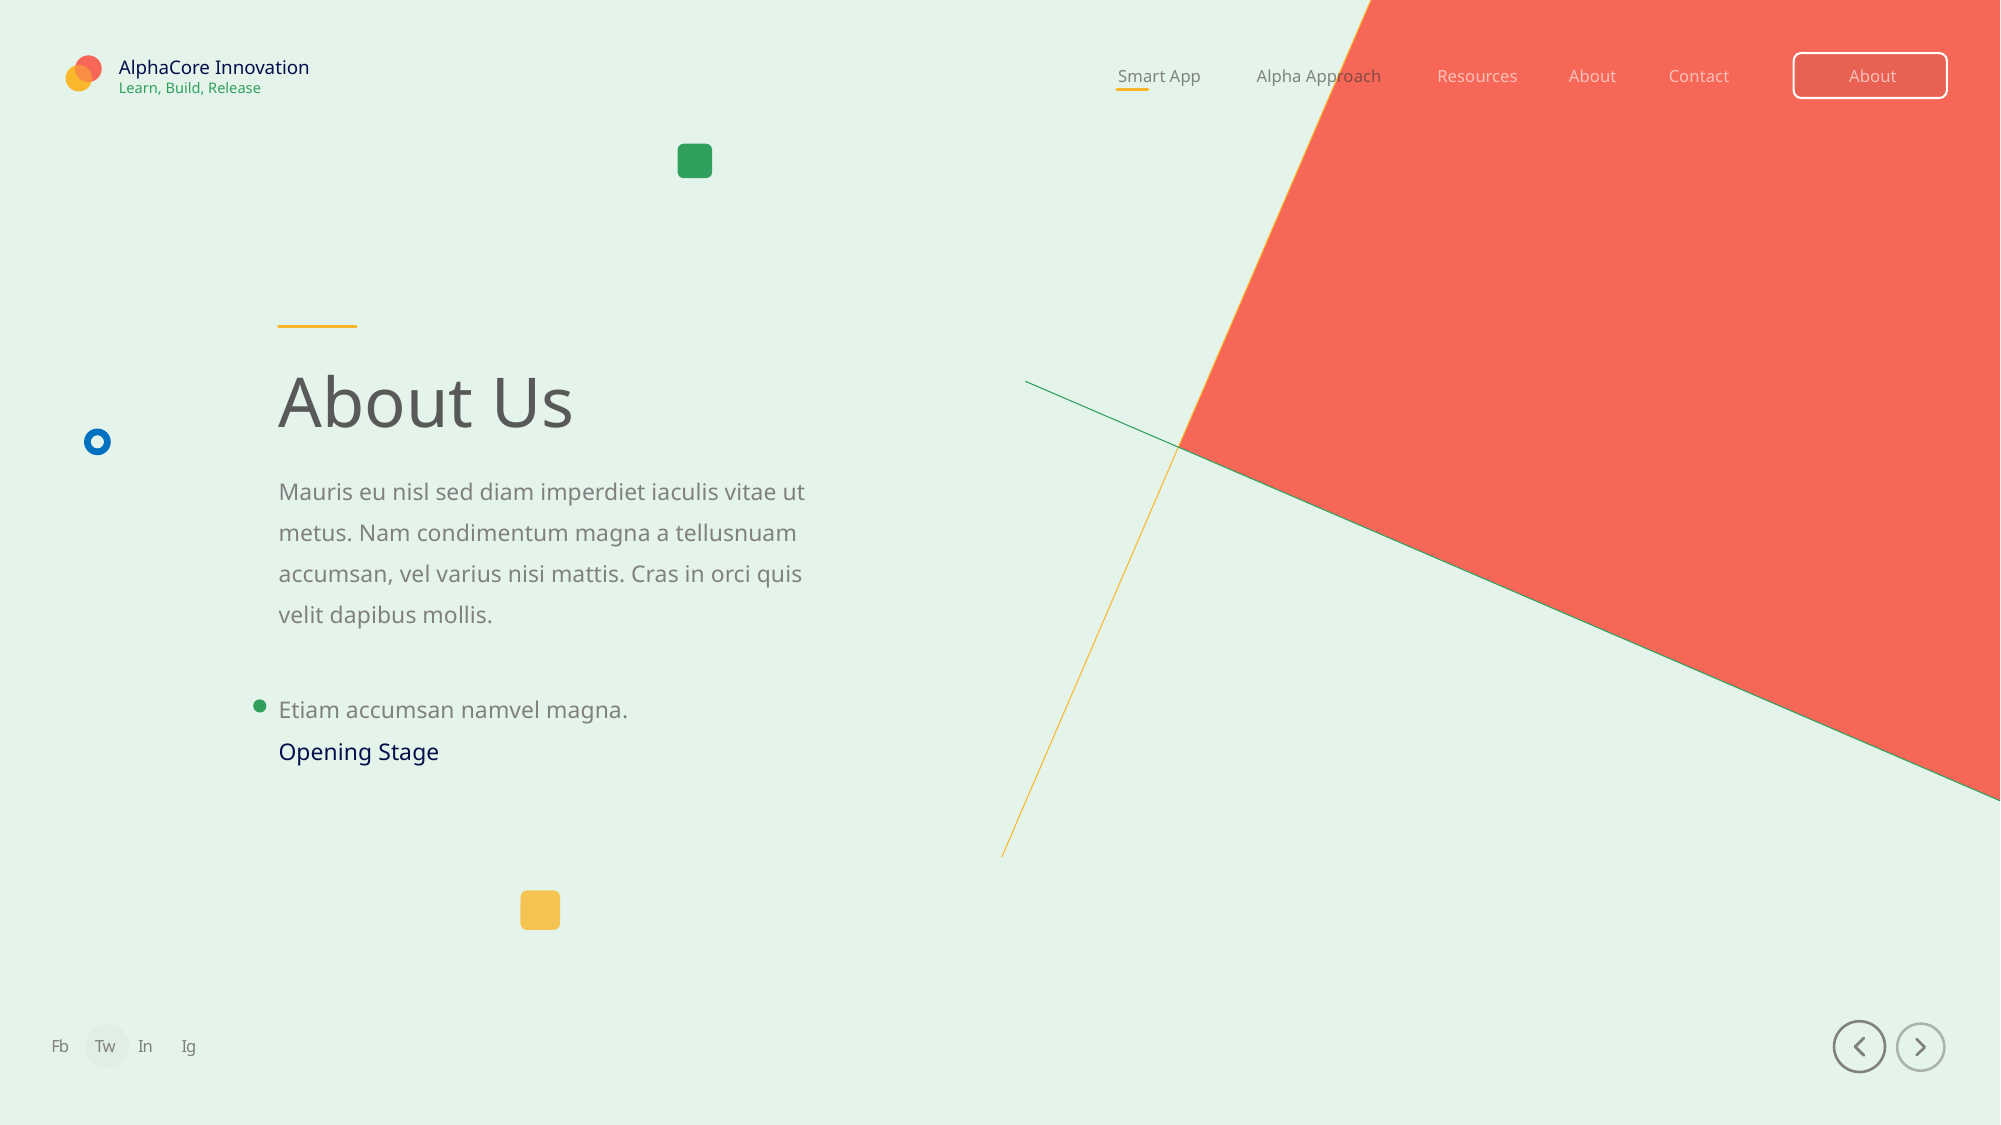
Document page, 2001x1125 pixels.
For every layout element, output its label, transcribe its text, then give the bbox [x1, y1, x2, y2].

text_box [252, 698, 268, 714]
text_box About [1564, 65, 1622, 86]
text_box Learn, Build, Release [119, 78, 328, 97]
text_box In [138, 1028, 176, 1064]
text_box [89, 1023, 122, 1070]
text_box Tw [94, 1028, 133, 1064]
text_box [1110, 65, 1209, 90]
text_box Ig [181, 1028, 220, 1064]
text_box Resources [1430, 65, 1525, 86]
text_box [1833, 1021, 1885, 1072]
text_box About Us [278, 359, 842, 442]
text_box Contact [1660, 65, 1738, 86]
text_box [1792, 51, 1948, 100]
text_box Fb [51, 1028, 89, 1064]
text_box Alpha Approach [1247, 65, 1391, 86]
text_box Mauris eu nisl sed diam imperdiet iaculis vitae ut metus. Nam condimentum magna a tellusnuam accumsan, vel varius nisi mattis. Cras in orci quis velit dapibus mollis. [278, 456, 842, 636]
text_box AlphaCore Innovation [119, 55, 328, 78]
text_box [1897, 1023, 1945, 1071]
text_box Etiam accumsan namvel magna. Opening Stage [278, 682, 666, 765]
text_box About [1834, 65, 1912, 86]
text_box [63, 59, 104, 87]
